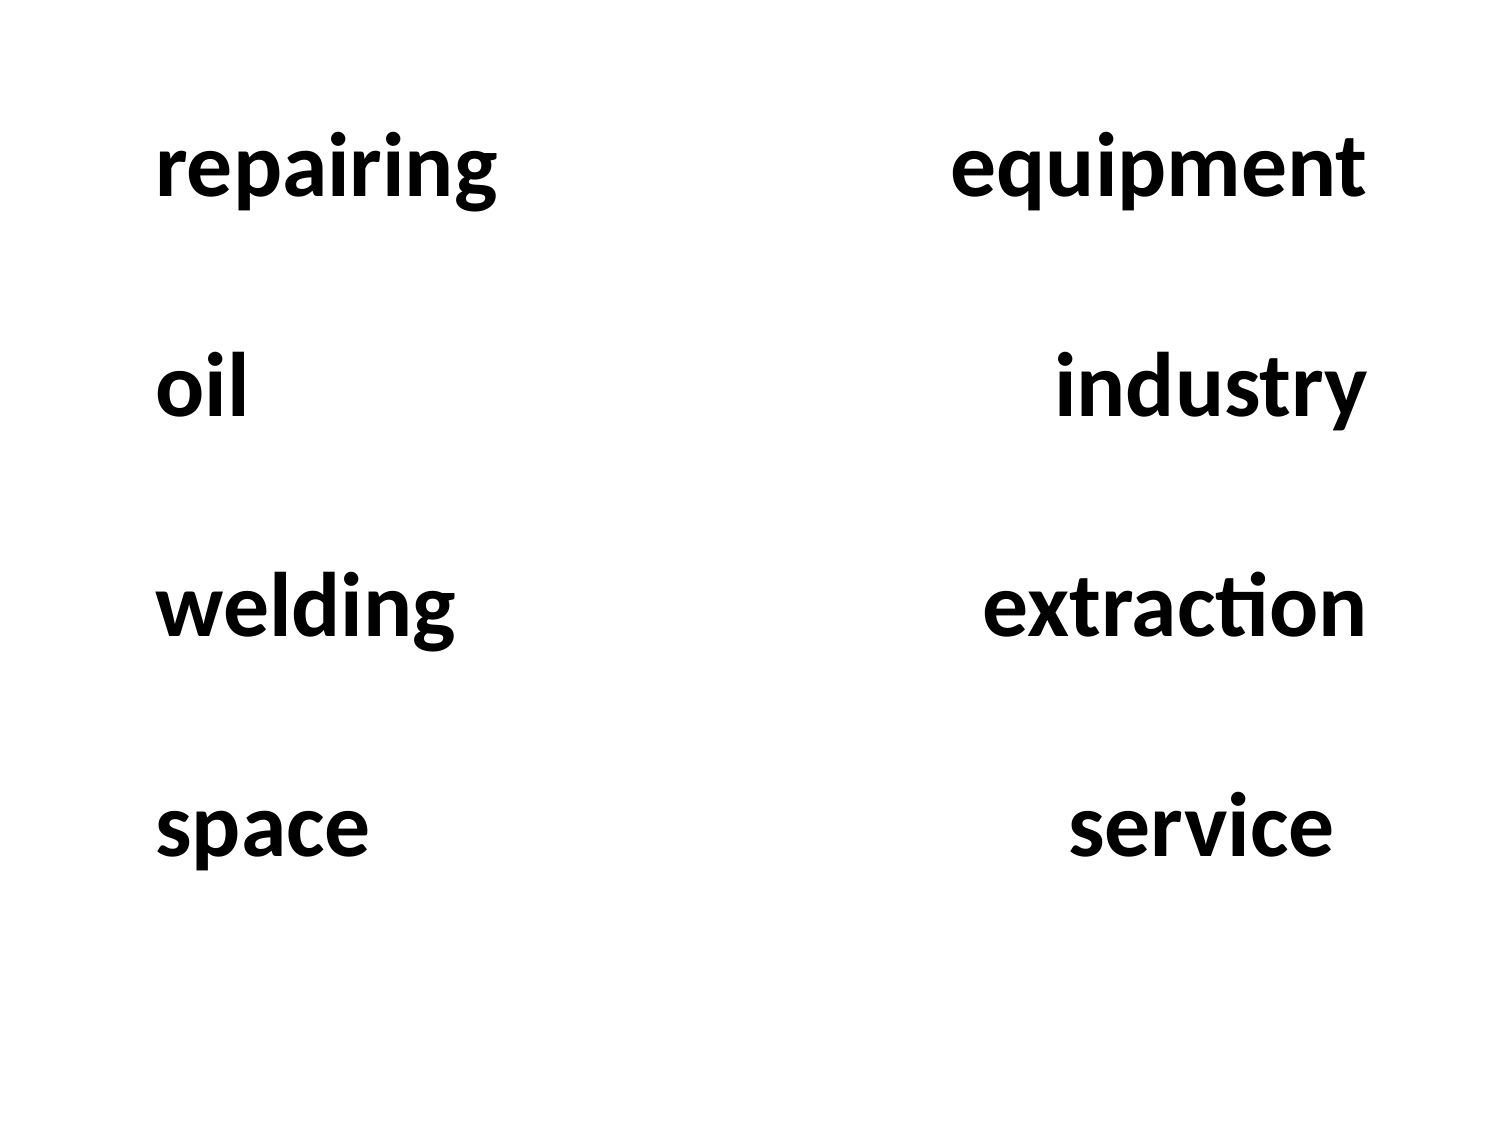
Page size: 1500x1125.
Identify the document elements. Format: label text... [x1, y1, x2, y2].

text_box equipment industry extraction service [867, 97, 1383, 883]
text_box repairing oil welding space [140, 97, 657, 883]
